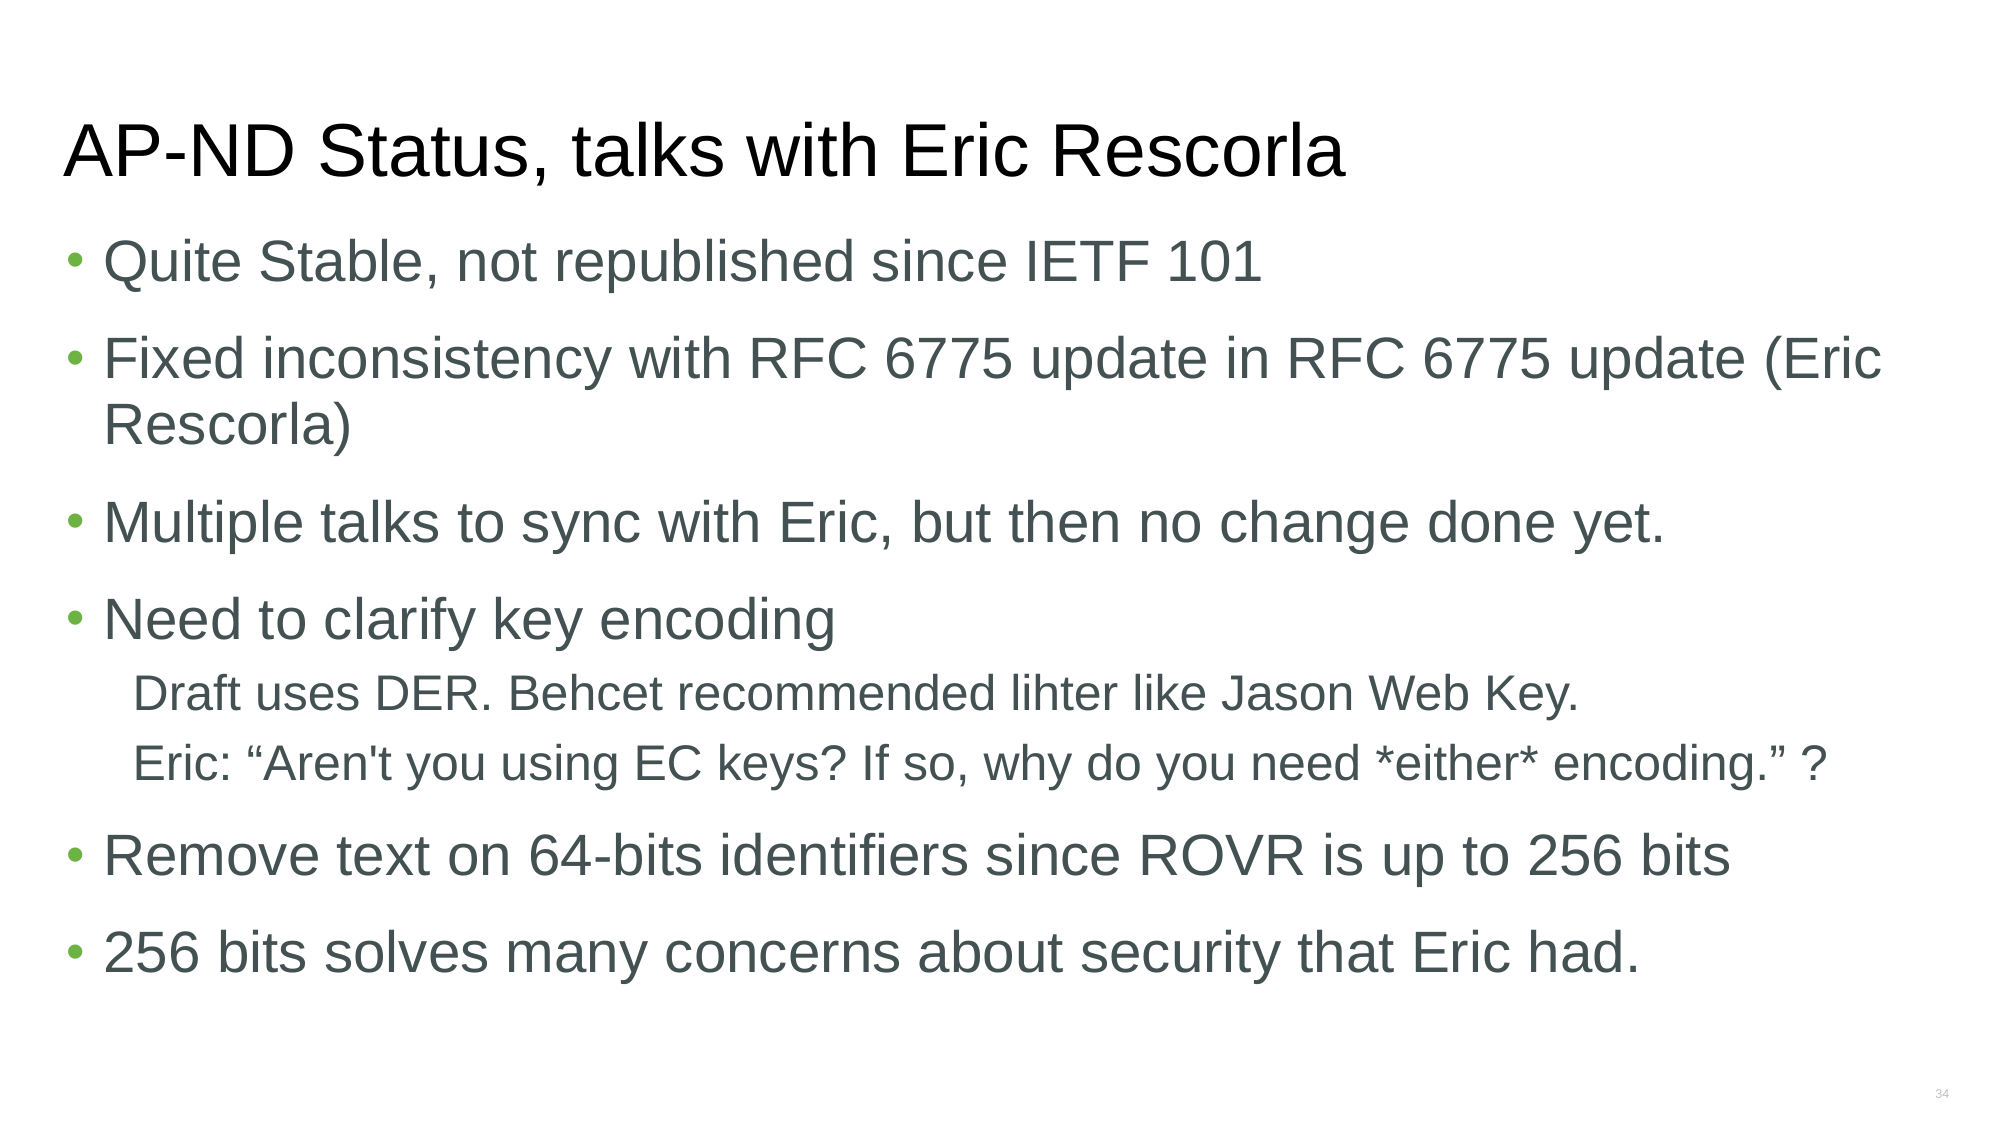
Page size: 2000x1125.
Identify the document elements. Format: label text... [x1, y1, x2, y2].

title AP-ND Status, talks with Eric Rescorla [50, 70, 1927, 209]
list Quite Stable, not republished since IETF 101 Fixed inconsistency with RFC 6775 update in RFC 6775 update (Eric Rescorla) Multiple talks to sync with Eric, but then no change done yet. Need to clarify key encoding Draft uses DER. Behcet recommended lihter like Jason Web Key. Eric: “Aren't you using EC keys? If so, why do you need *either* encoding.” ? Remove text on 64-bits identifiers since ROVR is up to 256 bits 256 bits solves many concerns about security that Eric had. [51, 220, 1926, 1035]
